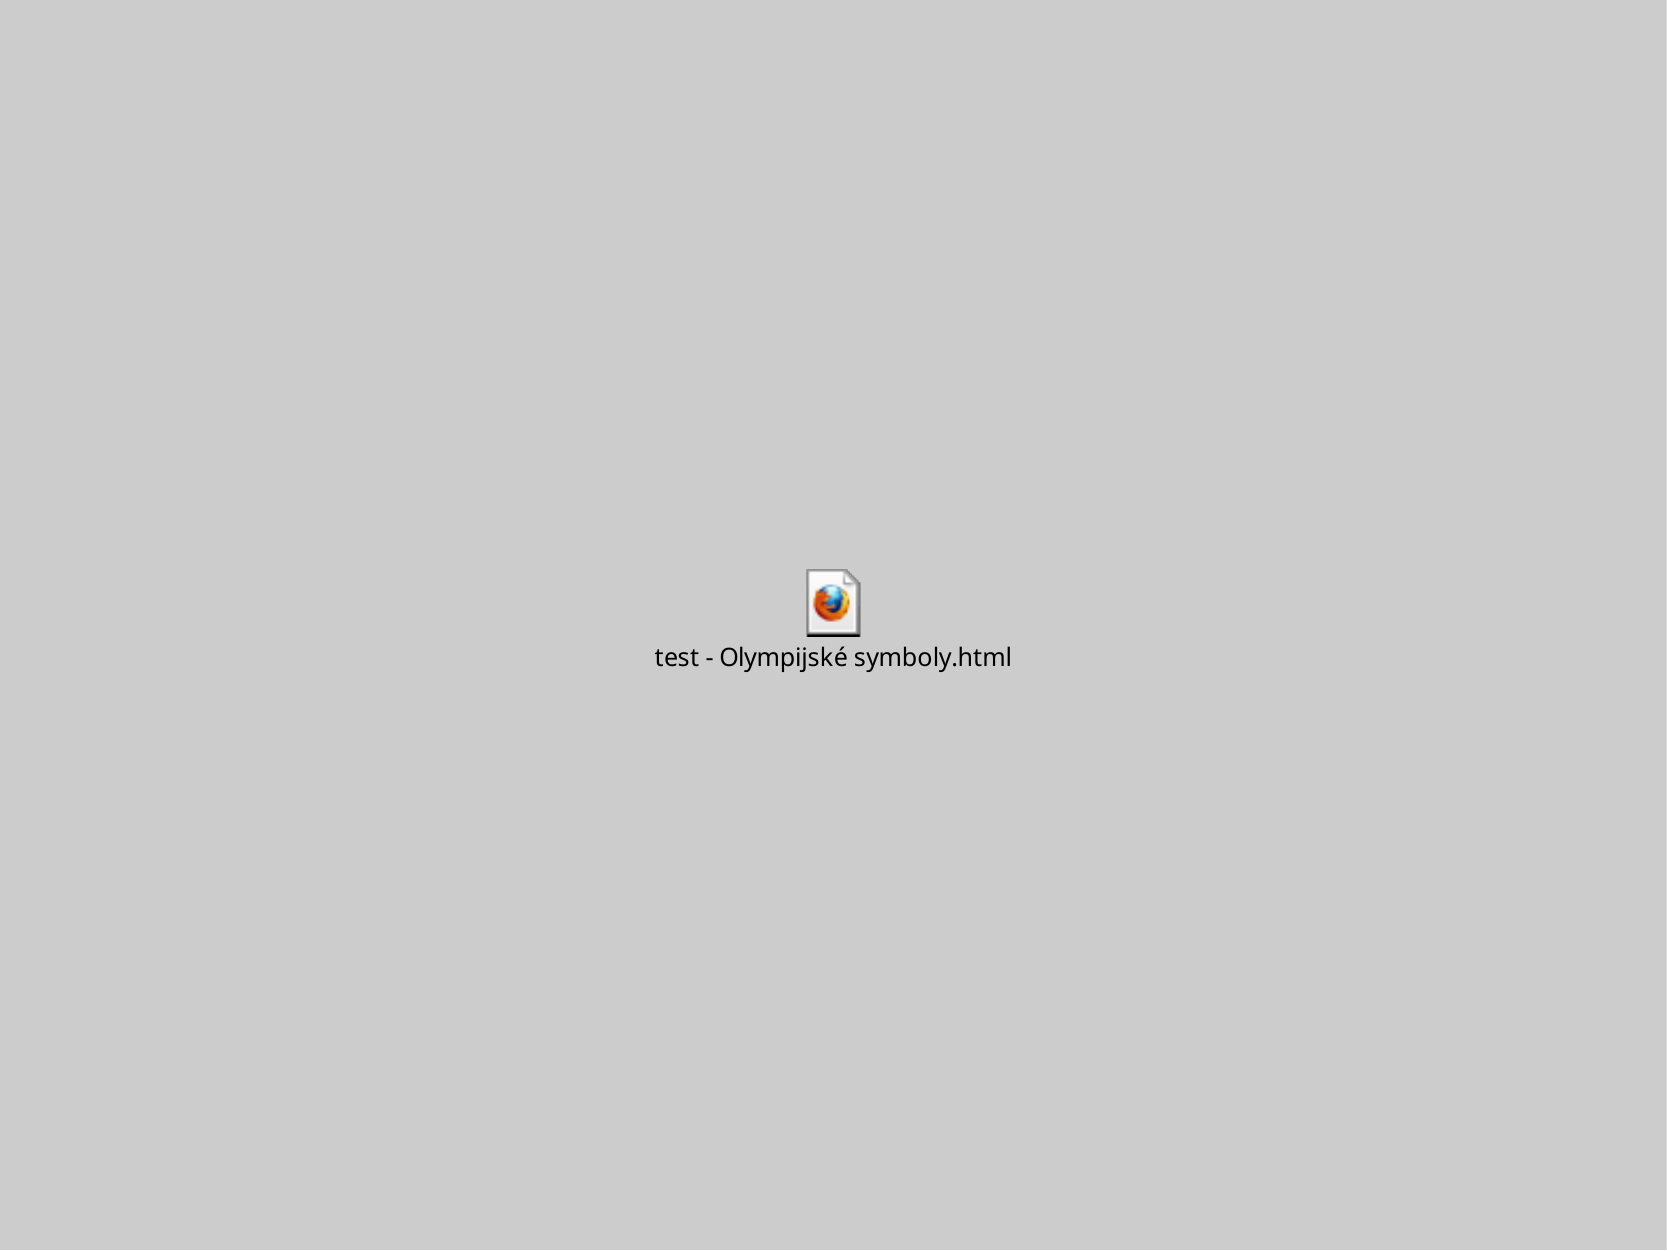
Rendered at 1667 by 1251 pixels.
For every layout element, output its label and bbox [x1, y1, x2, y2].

text_box [617, 568, 1050, 682]
